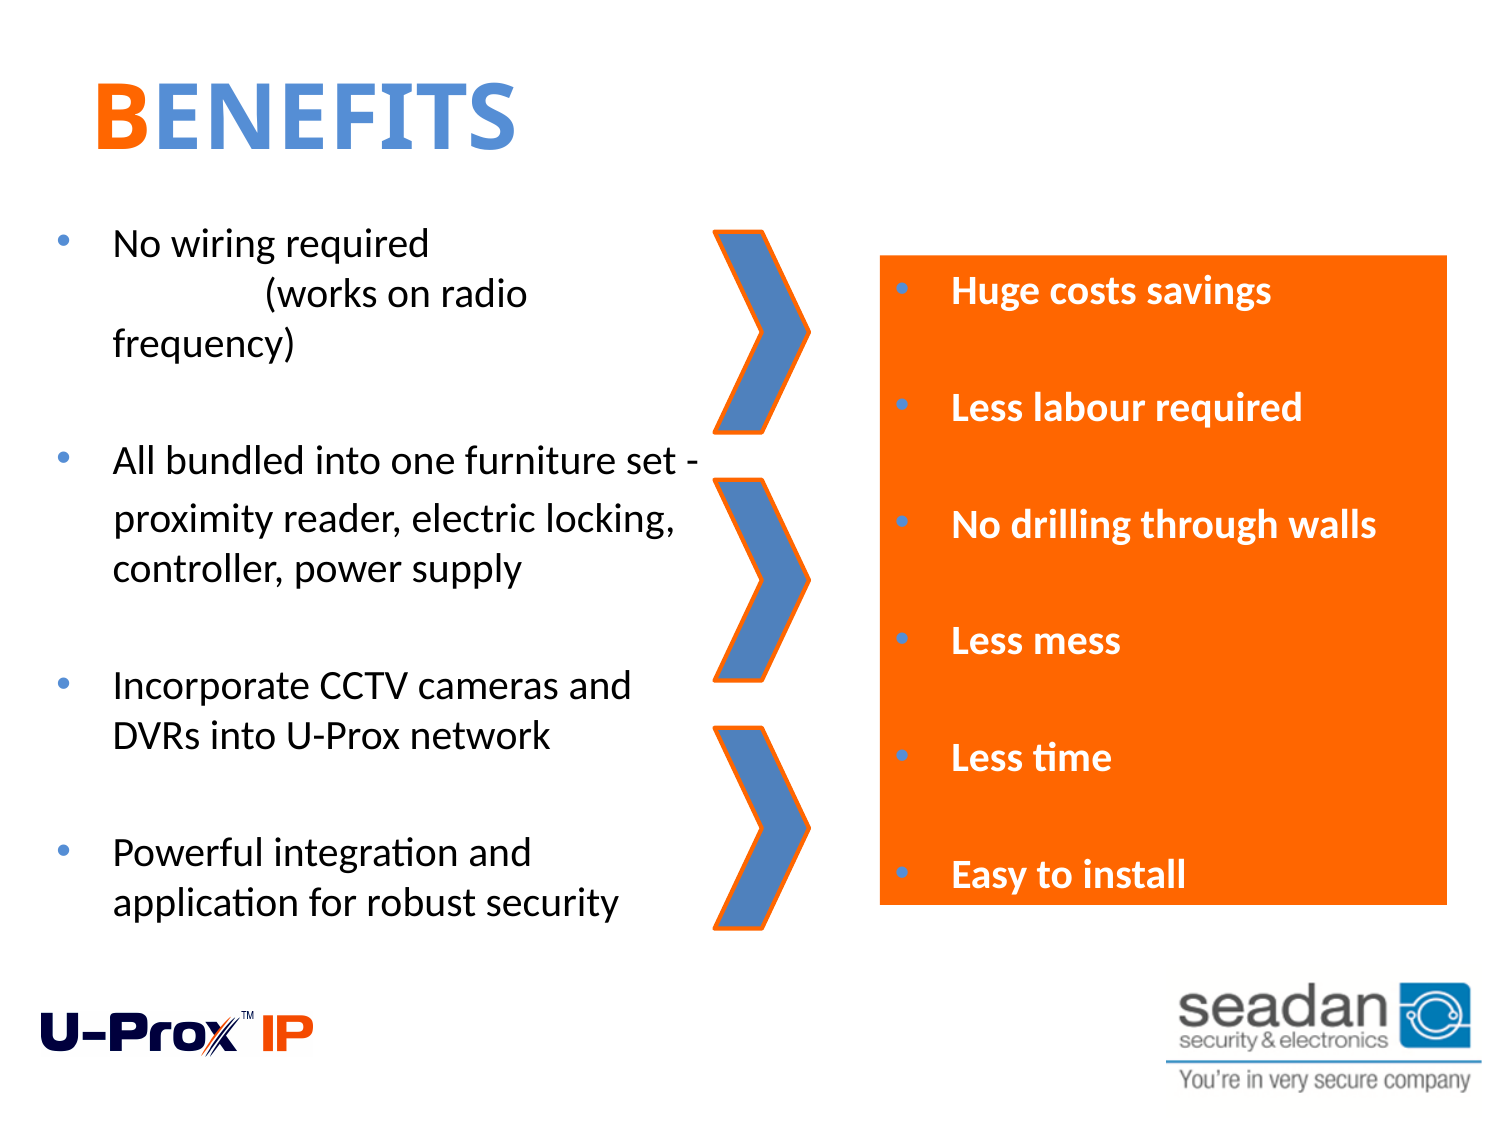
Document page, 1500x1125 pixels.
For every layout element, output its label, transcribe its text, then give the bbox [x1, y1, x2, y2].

text_box [712, 477, 811, 683]
text_box [712, 229, 811, 435]
picture [1166, 964, 1483, 1118]
picture [41, 1011, 313, 1057]
text_box Huge costs savings Less labour required No drilling through walls Less mess Less time Easy to install [879, 255, 1447, 905]
title BENEFITS [75, 19, 1425, 207]
list No wiring required (works on radio frequency) All bundled into one furniture set - proximity reader, electric locking, controller, power supply Incorporate CCTV cameras and DVRs into U-Prox network Powerful integration and application for robust security [41, 208, 715, 951]
text_box [712, 725, 811, 931]
